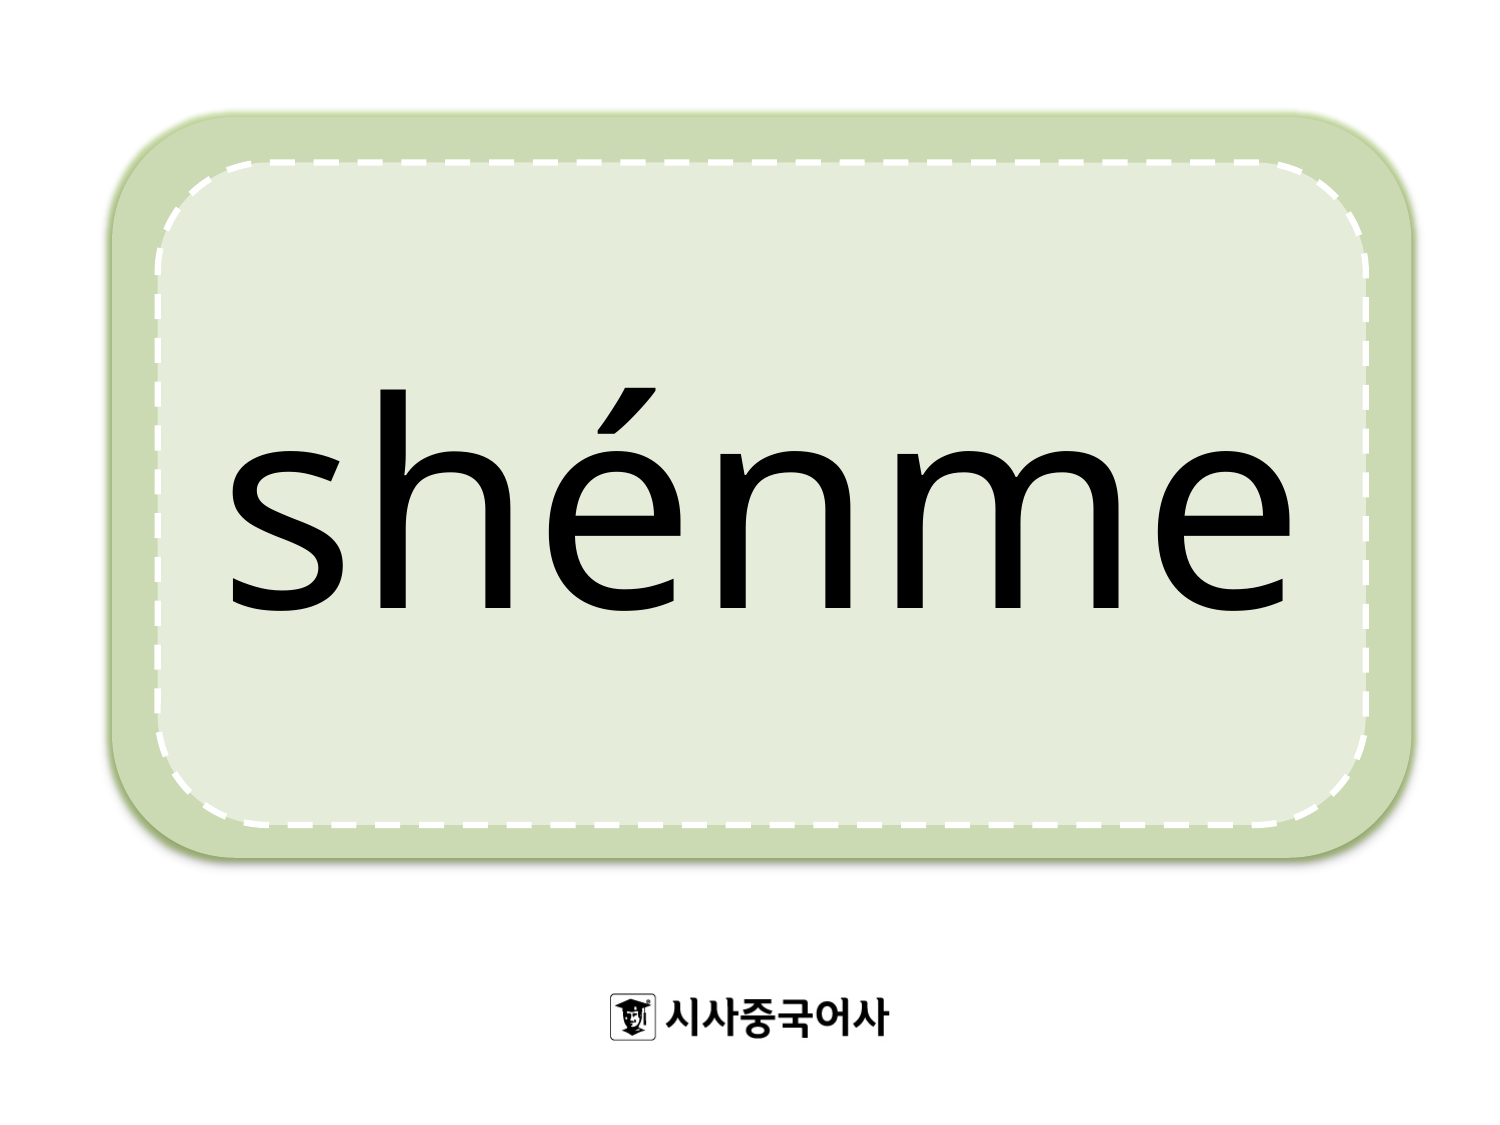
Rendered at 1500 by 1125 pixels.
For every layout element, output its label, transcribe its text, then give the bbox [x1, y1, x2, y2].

text_box shénme [157, 162, 1366, 825]
picture [602, 987, 898, 1047]
